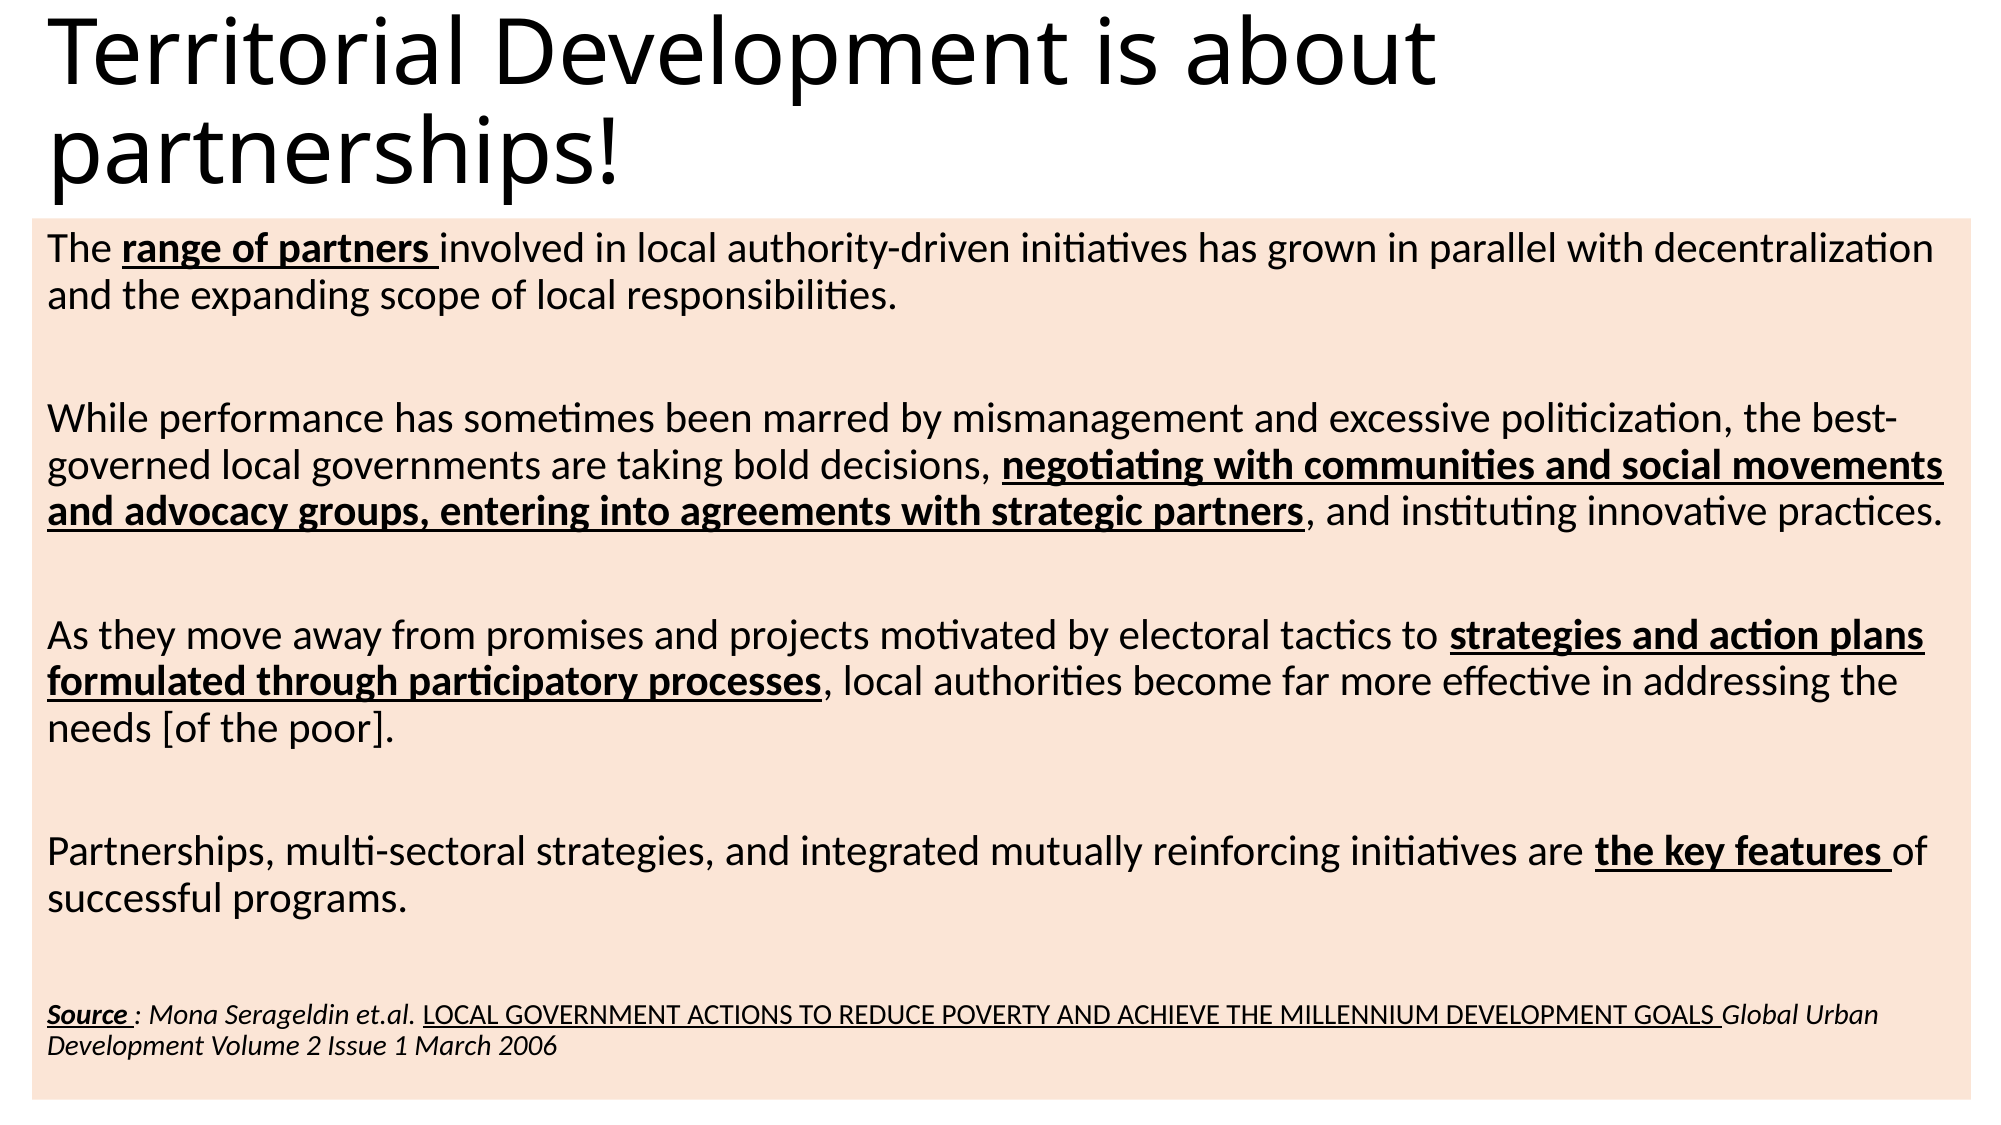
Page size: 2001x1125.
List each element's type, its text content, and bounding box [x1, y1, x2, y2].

title Territorial Development is about partnerships! [32, 34, 1971, 176]
list The range of partners involved in local authority-driven initiatives has grown in parallel with decentralization and the expanding scope of local responsibilities. While performance has sometimes been marred by mismanagement and excessive politicization, the best-governed local governments are taking bold decisions, negotiating with communities and social movements and advocacy groups, entering into agreements with strategic partners, and instituting innovative practices. As they move away from promises and projects motivated by electoral tactics to strategies and action plans formulated through participatory processes, local authorities become far more effective in addressing the needs [of the poor]. Partnerships, multi-sectoral strategies, and integrated mutually reinforcing initiatives are the key features of successful programs. Source : Mona Serageldin et.al. LOCAL GOVERNMENT ACTIONS TO REDUCE POVERTY AND ACHIEVE THE MILLENNIUM DEVELOPMENT GOALS Global Urban Development Volume 2 Issue 1 March 2006 [32, 218, 1971, 1100]
